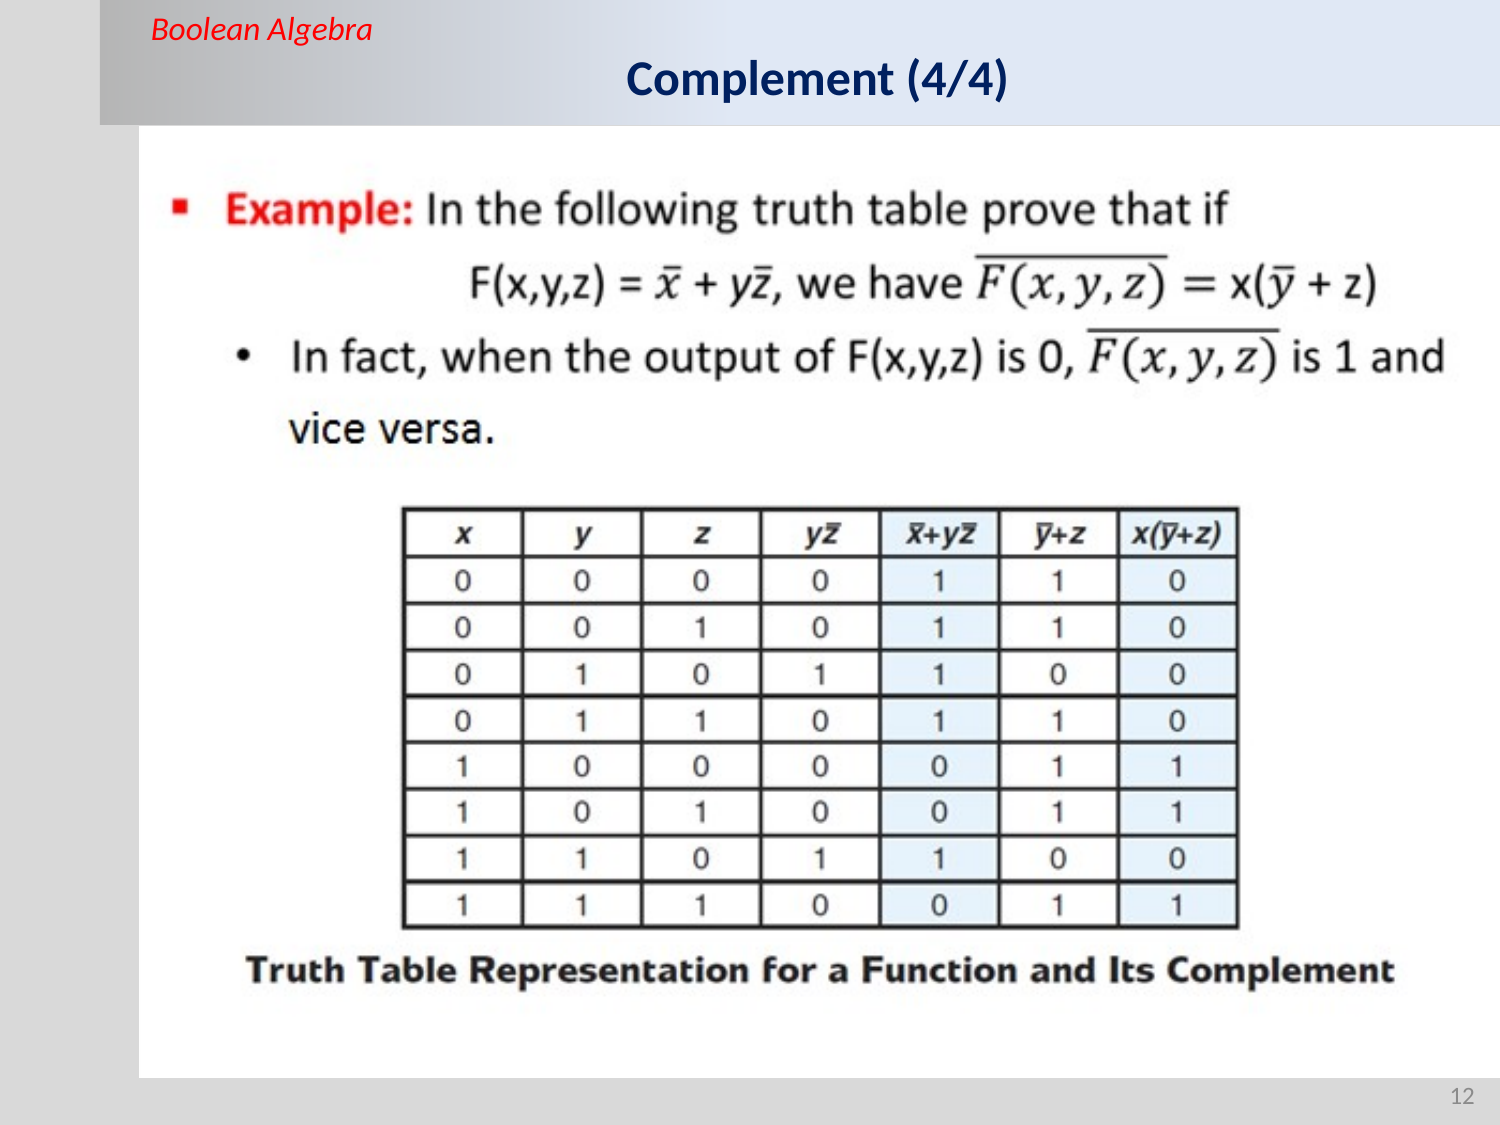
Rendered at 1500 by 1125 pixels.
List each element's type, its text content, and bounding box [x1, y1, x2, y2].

picture [139, 126, 1500, 1079]
title Complement (4/4) [135, 37, 1500, 113]
list Boolean Algebra [135, 0, 625, 50]
